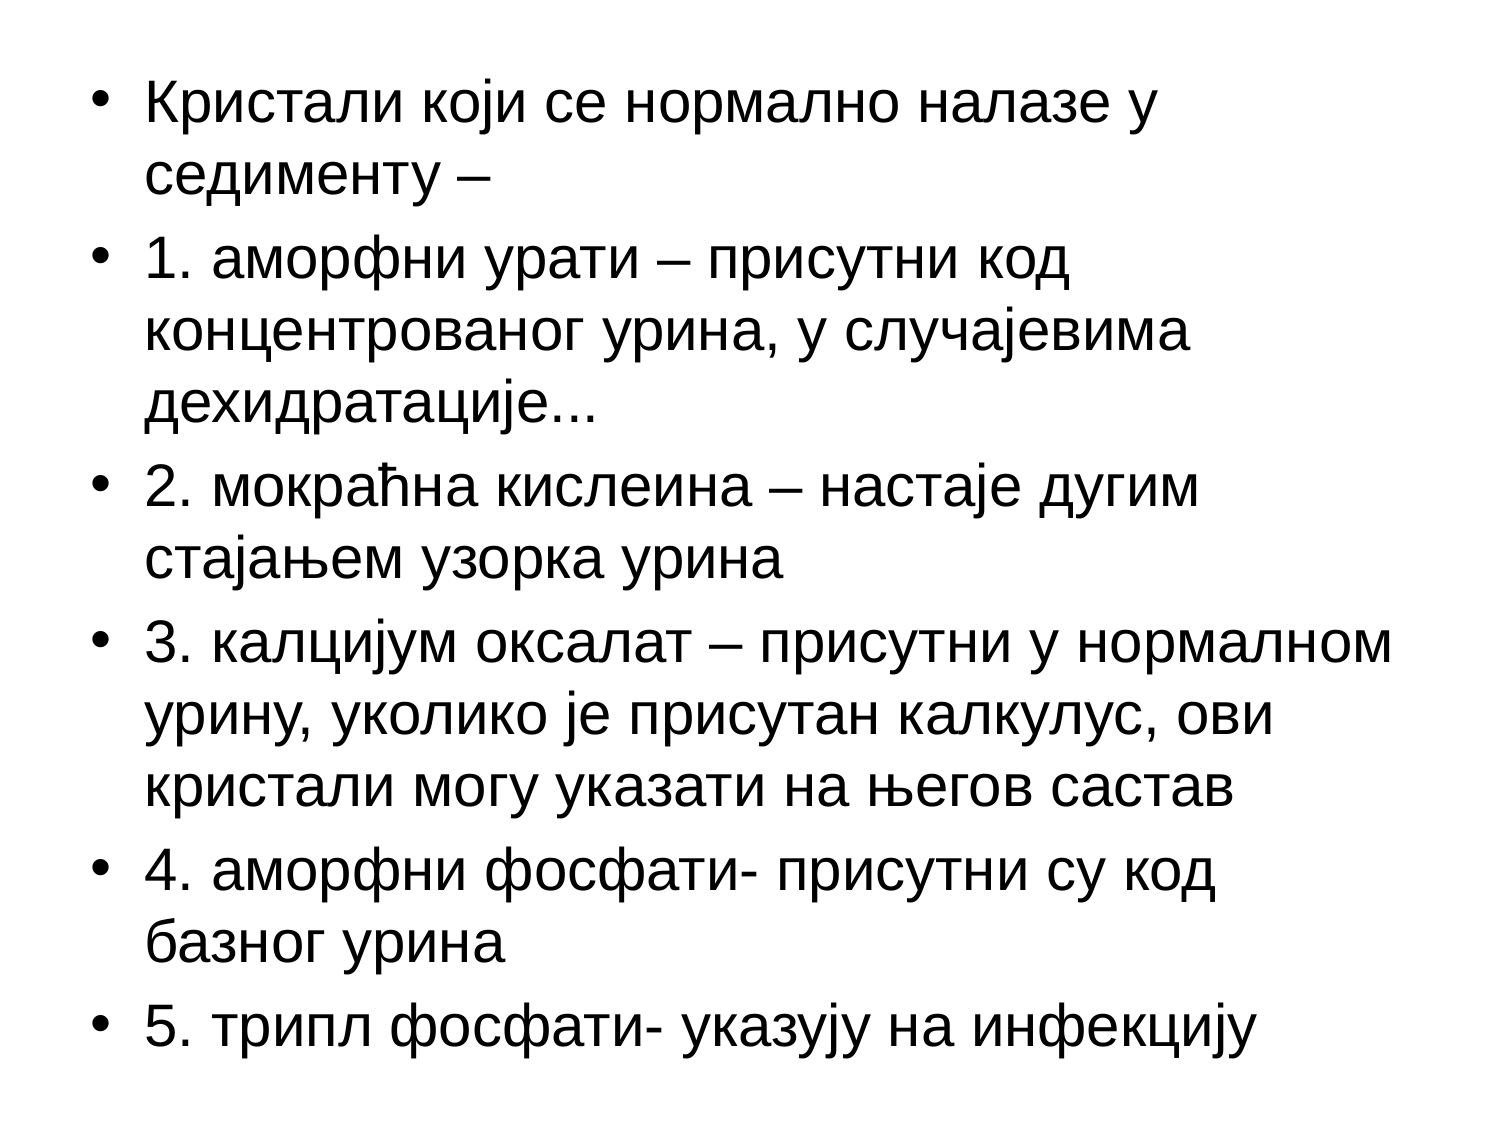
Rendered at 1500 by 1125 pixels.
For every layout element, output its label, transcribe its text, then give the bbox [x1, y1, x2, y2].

list Кристали који се нормално налазе у седименту – 1. аморфни урати – присутни код концентрованог урина, у случајевима дехидратације... 2. мокраћна кислеина – настаје дугим стајањем узорка урина 3. калцијум оксалат – присутни у нормалном урину, уколико је присутан калкулус, ови кристали могу указати на његов састав 4. аморфни фосфати- присутни су код базног урина 5. трипл фосфати- указују на инфекцију [75, 54, 1425, 1083]
